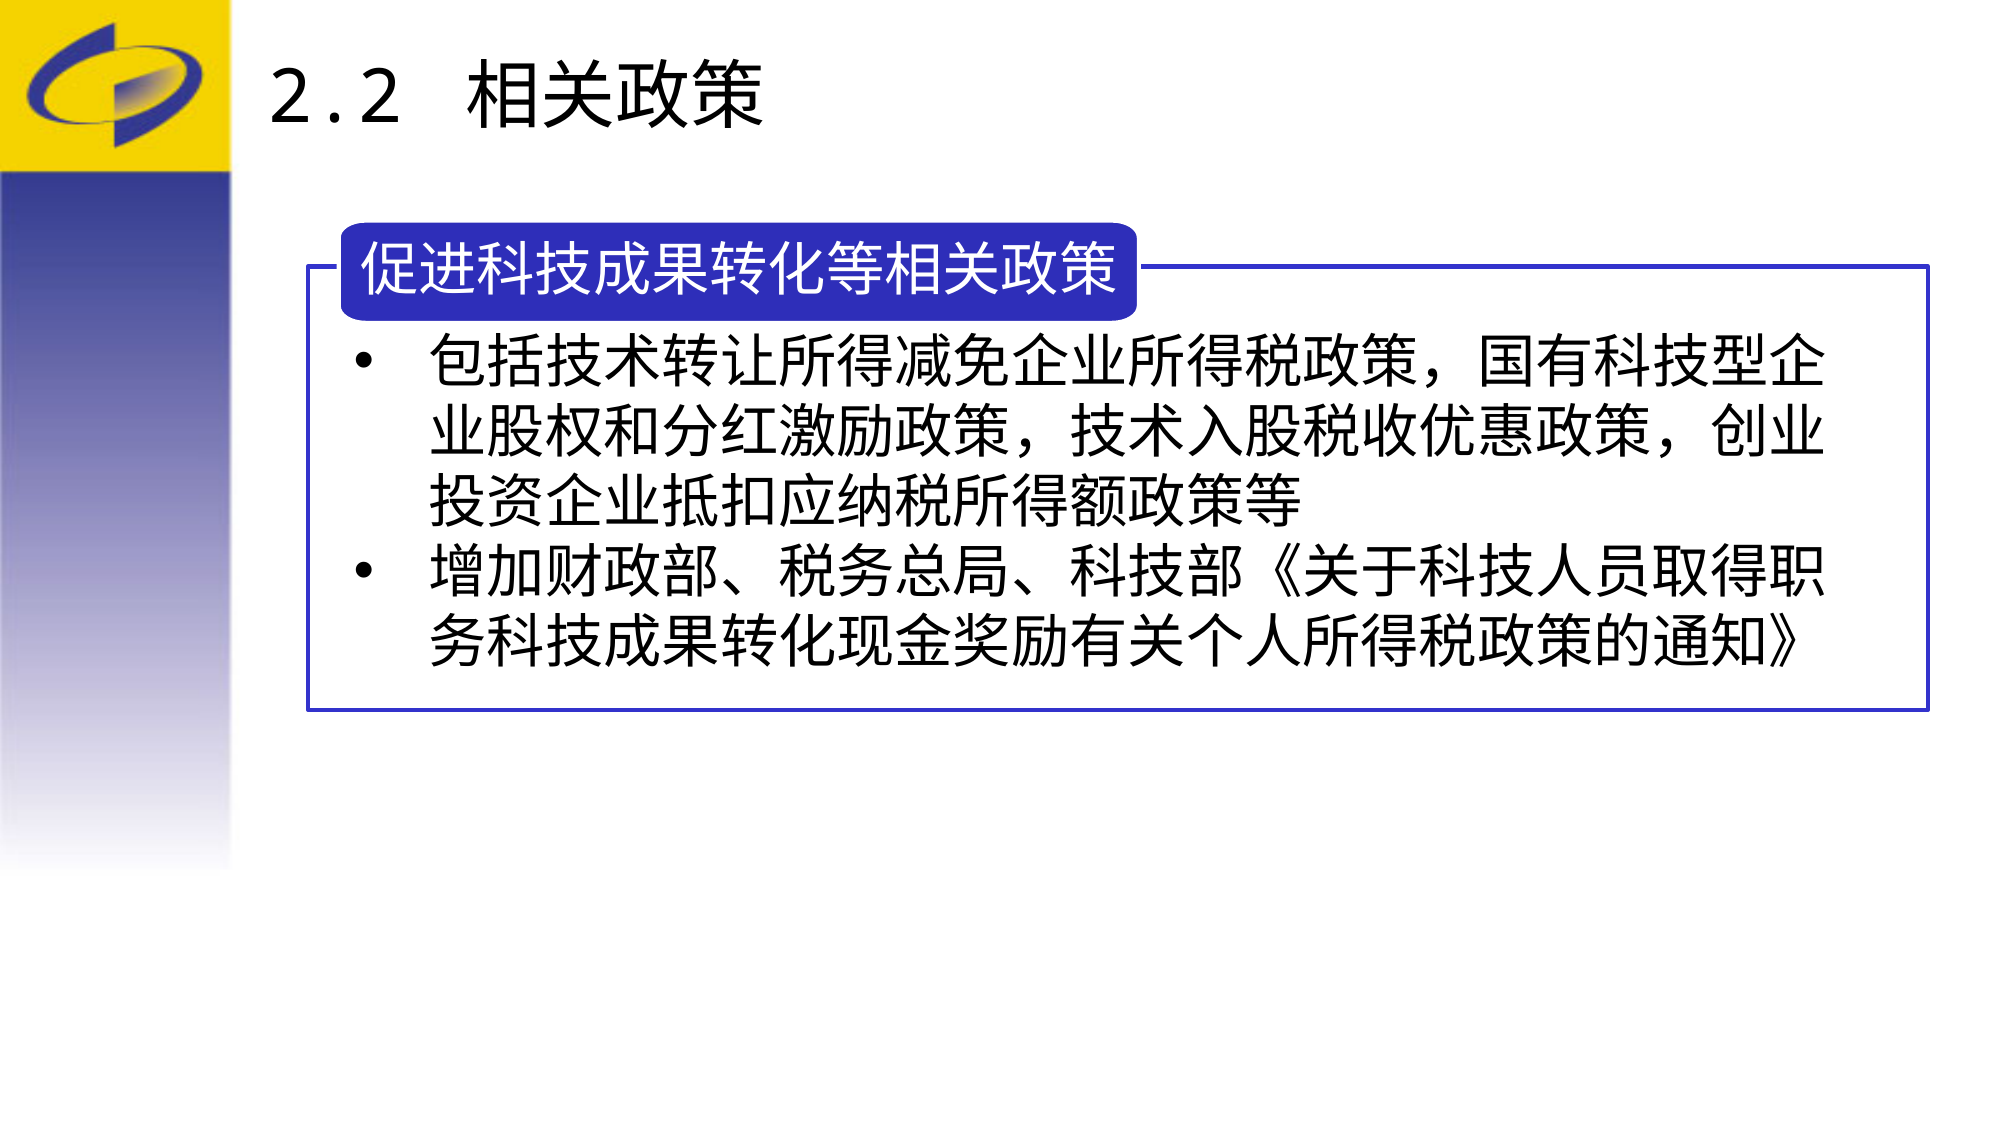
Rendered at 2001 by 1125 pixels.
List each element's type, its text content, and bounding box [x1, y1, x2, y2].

text_box 促进科技成果转化等相关政策 [336, 218, 1141, 325]
text_box 包括技术转让所得减免企业所得税政策，国有科技型企业股权和分红激励政策，技术入股税收优惠政策，创业投资企业抵扣应纳税所得额政策等 增加财政部、税务总局、科技部《关于科技人员取得职务科技成果转化现金奖励有关个人所得税政策的通知》 [306, 264, 1930, 712]
picture [0, 0, 2000, 1125]
title 2.2 相关政策 [252, 20, 1870, 165]
